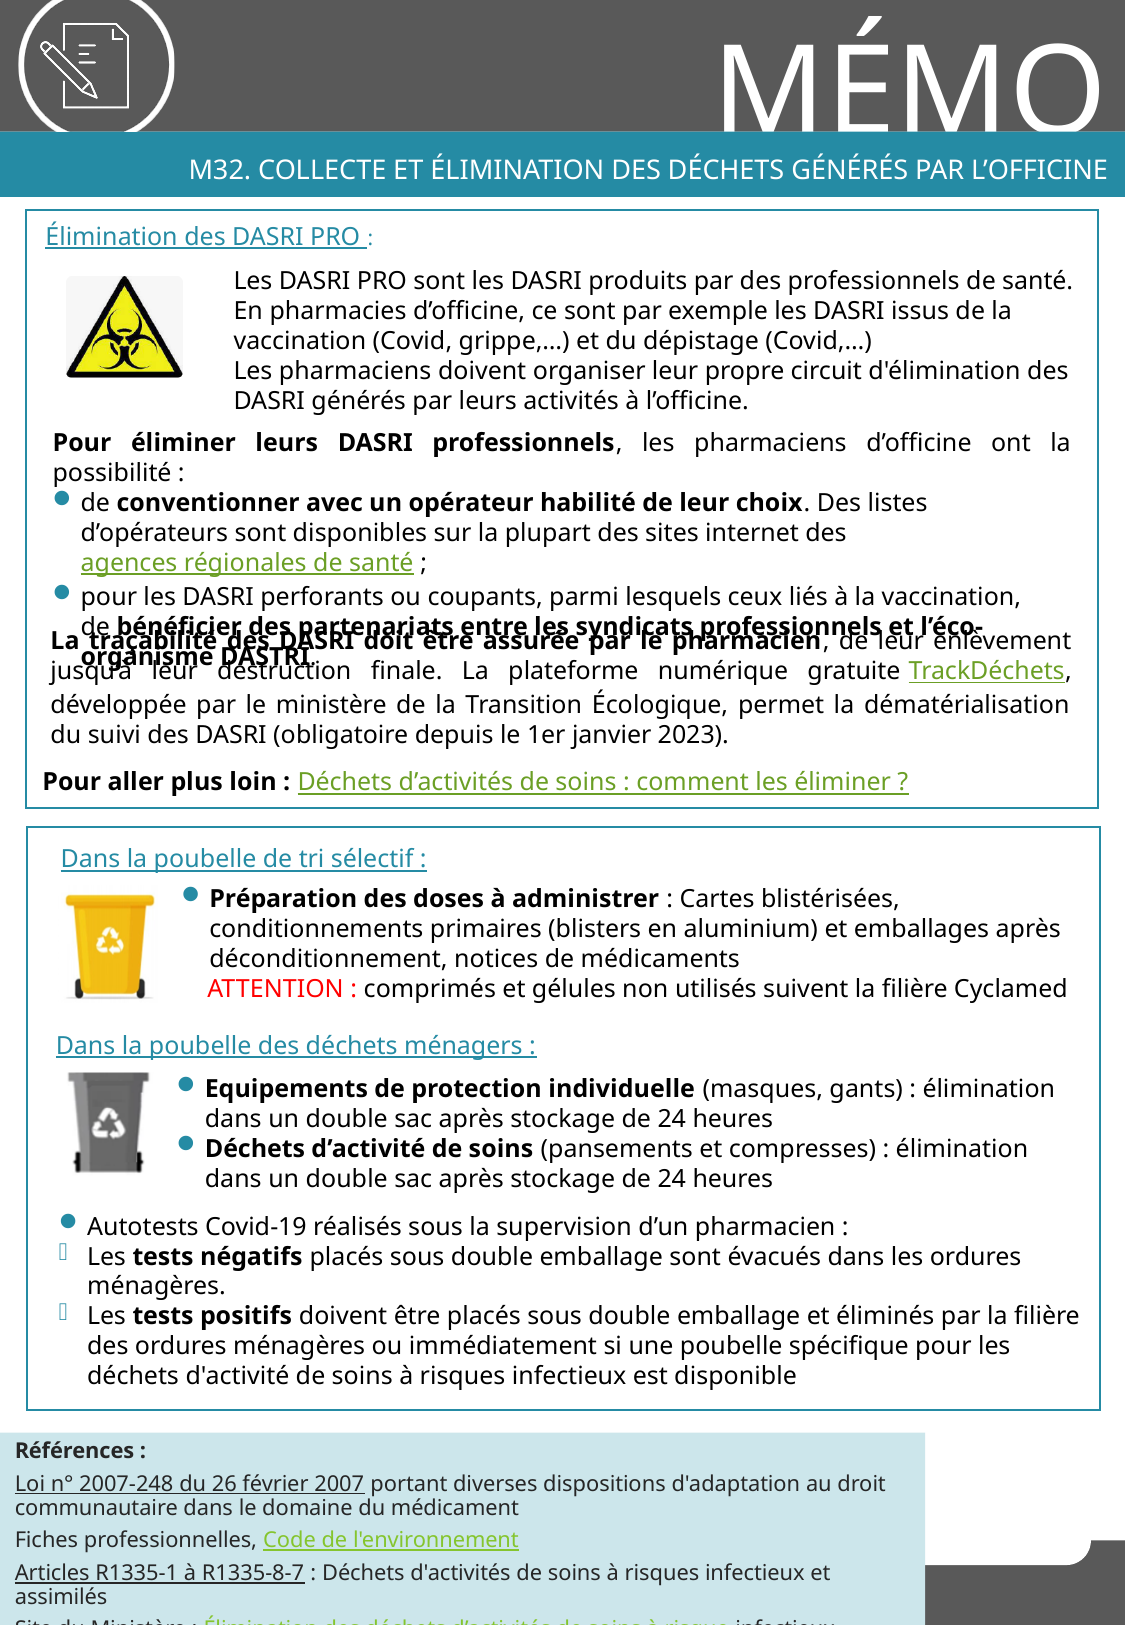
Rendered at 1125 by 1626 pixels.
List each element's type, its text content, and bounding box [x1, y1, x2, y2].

text_box La traçabilité des DASRI doit être assurée par le pharmacien, de leur enlèvement jusqu’à leur destruction finale. La plateforme numérique gratuite TrackDéchets, développée par le ministère de la Transition Écologique, permet la dématérialisation du suivi des DASRI (obligatoire depuis le 1er janvier 2023). [35, 617, 1087, 756]
text_box Références : Loi n° 2007-248 du 26 février 2007 portant diverses dispositions d'adaptation au droit communautaire dans le domaine du médicament Fiches professionnelles, Code de l'environnement Articles R1335-1 à R1335-8-7 : Déchets d'activités de soins à risques infectieux et assimilés Site du Ministère : Élimination des déchets d’activités de soins à risque infectieux [0, 1432, 926, 1625]
picture [65, 276, 184, 379]
picture [62, 1062, 162, 1180]
text_box [25, 209, 1099, 809]
text_box Pour éliminer leurs DASRI professionnels, les pharmaciens d’officine ont la possibilité : de conventionner avec un opérateur habilité de leur choix. Des listes d’opérateurs sont disponibles sur la plupart des sites internet des agences régionales de santé ; pour les DASRI perforants ou coupants, parmi lesquels ceux liés à la vaccination, de bénéficier des partenariats entre les syndicats professionnels et l’éco-organisme DASTRI. [37, 418, 1087, 617]
text_box [26, 826, 1101, 1411]
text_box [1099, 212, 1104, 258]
title M32. Collecte et élimination des déchets générés par l’officine [33, 148, 1123, 194]
text_box Dans la poubelle des déchets ménagers : [41, 1021, 604, 1067]
text_box Les DASRI PRO sont les DASRI produits par des professionnels de santé. En pharmacies d’officine, ce sont par exemple les DASRI issus de la vaccination (Covid, grippe,…) et du dépistage (Covid,…) Les pharmaciens doivent organiser leur propre circuit d'élimination des DASRI générés par leurs activités à l’officine. [218, 257, 1097, 422]
picture [18, 0, 175, 132]
text_box Equipements de protection individuelle (masques, gants) : élimination dans un double sac après stockage de 24 heures Déchets d’activité de soins (pansements et compresses) : élimination dans un double sac après stockage de 24 heures [161, 1064, 1098, 1200]
text_box Autotests Covid-19 réalisés sous la supervision d’un pharmacien : Les tests négatifs placés sous double emballage sont évacués dans les ordures ménagères. Les tests positifs doivent être placés sous double emballage et éliminés par la filière des ordures ménagères ou immédiatement si une poubelle spécifique pour les déchets d'activité de soins à risques infectieux est disponible [44, 1202, 1099, 1397]
picture [58, 885, 162, 1003]
text_box Dans la poubelle de tri sélectif : [45, 835, 609, 881]
text_box Pour aller plus loin : Déchets d’activités de soins : comment les éliminer ? [27, 758, 1079, 808]
